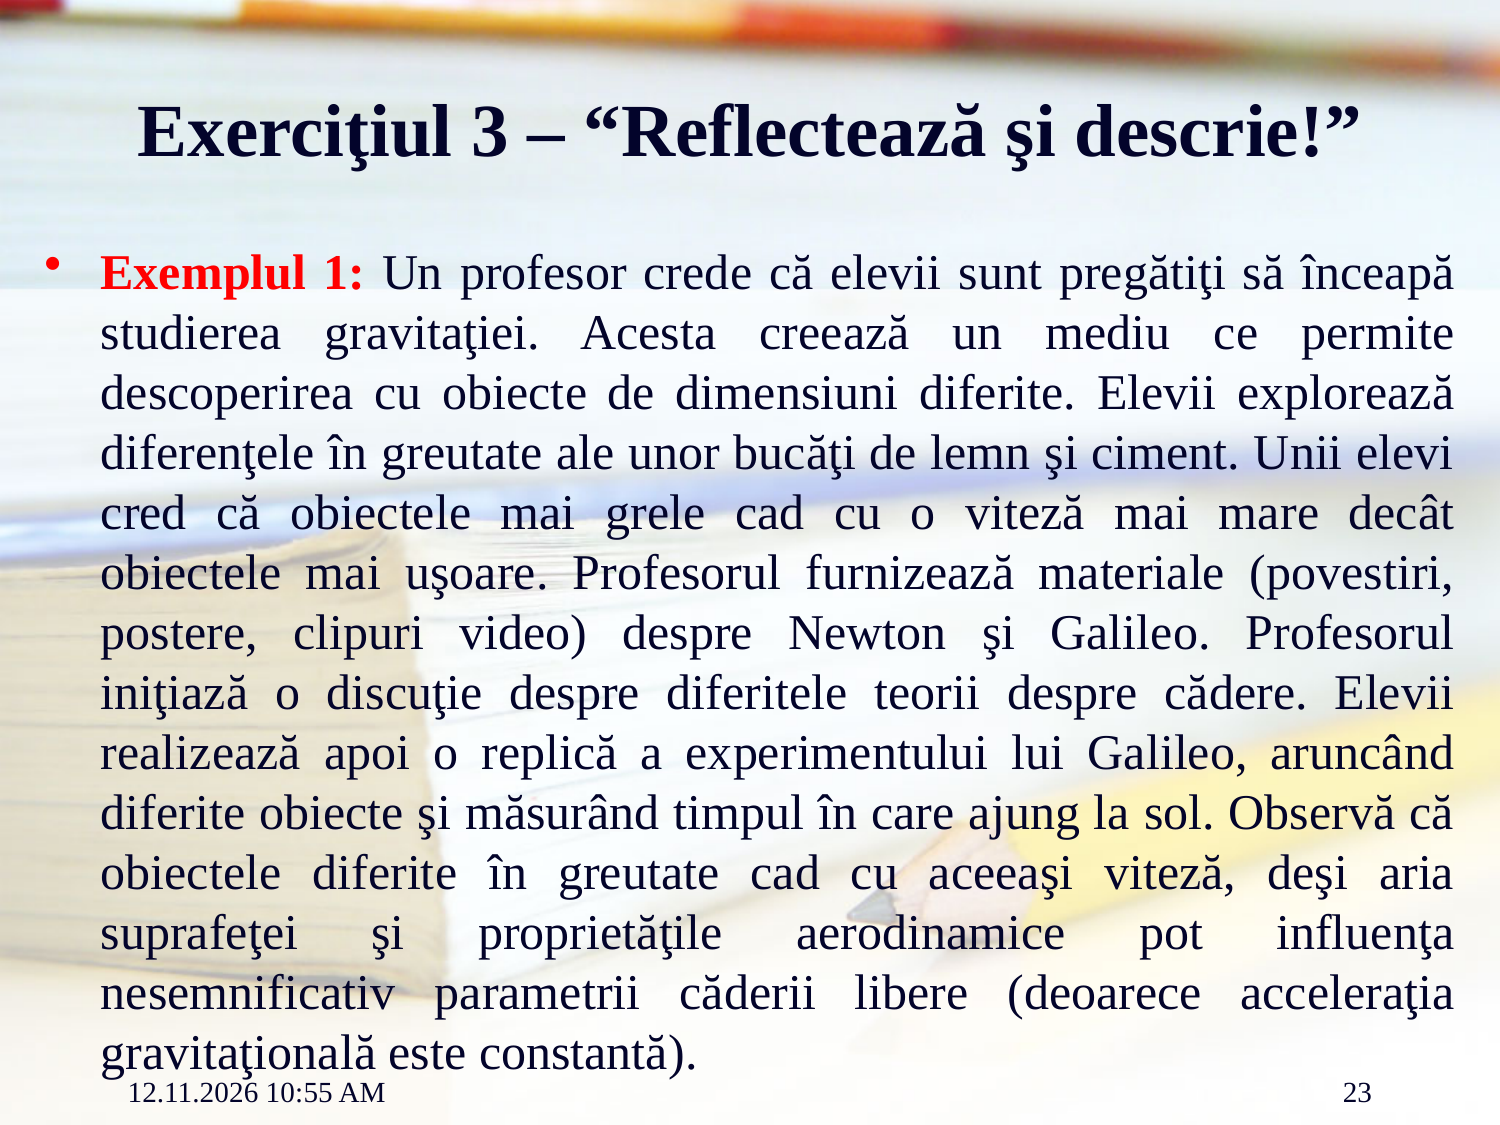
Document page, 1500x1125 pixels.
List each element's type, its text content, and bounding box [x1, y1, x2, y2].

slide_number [112, 1065, 426, 1114]
slide_number 23 [1074, 1065, 1388, 1114]
title Exerciţiul 3 – “Reflectează şi descrie!” [29, 32, 1471, 221]
list Exemplul 1: Un profesor crede că elevii sunt pregătiţi să înceapă studierea gravitaţiei. Acesta creează un mediu ce permite descoperirea cu obiecte de dimensiuni diferite. Elevii explorează diferenţele în greutate ale unor bucăţi de lemn şi ciment. Unii elevi cred că obiectele mai grele cad cu o viteză mai mare decât obiectele mai uşoare. Profesorul furnizează materiale (povestiri, postere, clipuri video) despre Newton şi Galileo. Profesorul iniţiază o discuţie despre diferitele teorii despre cădere. Elevii realizează apoi o replică a experimentului lui Galileo, aruncând diferite obiecte şi măsurând timpul în care ajung la sol. Observă că obiectele diferite în greutate cad cu aceeaşi viteză, deşi aria suprafeţei şi proprietăţile aerodinamice pot influenţa nesemnificativ parametrii căderii libere (deoarece acceleraţia gravitaţională este constantă). [29, 231, 1471, 1044]
picture [0, 0, 1500, 1125]
